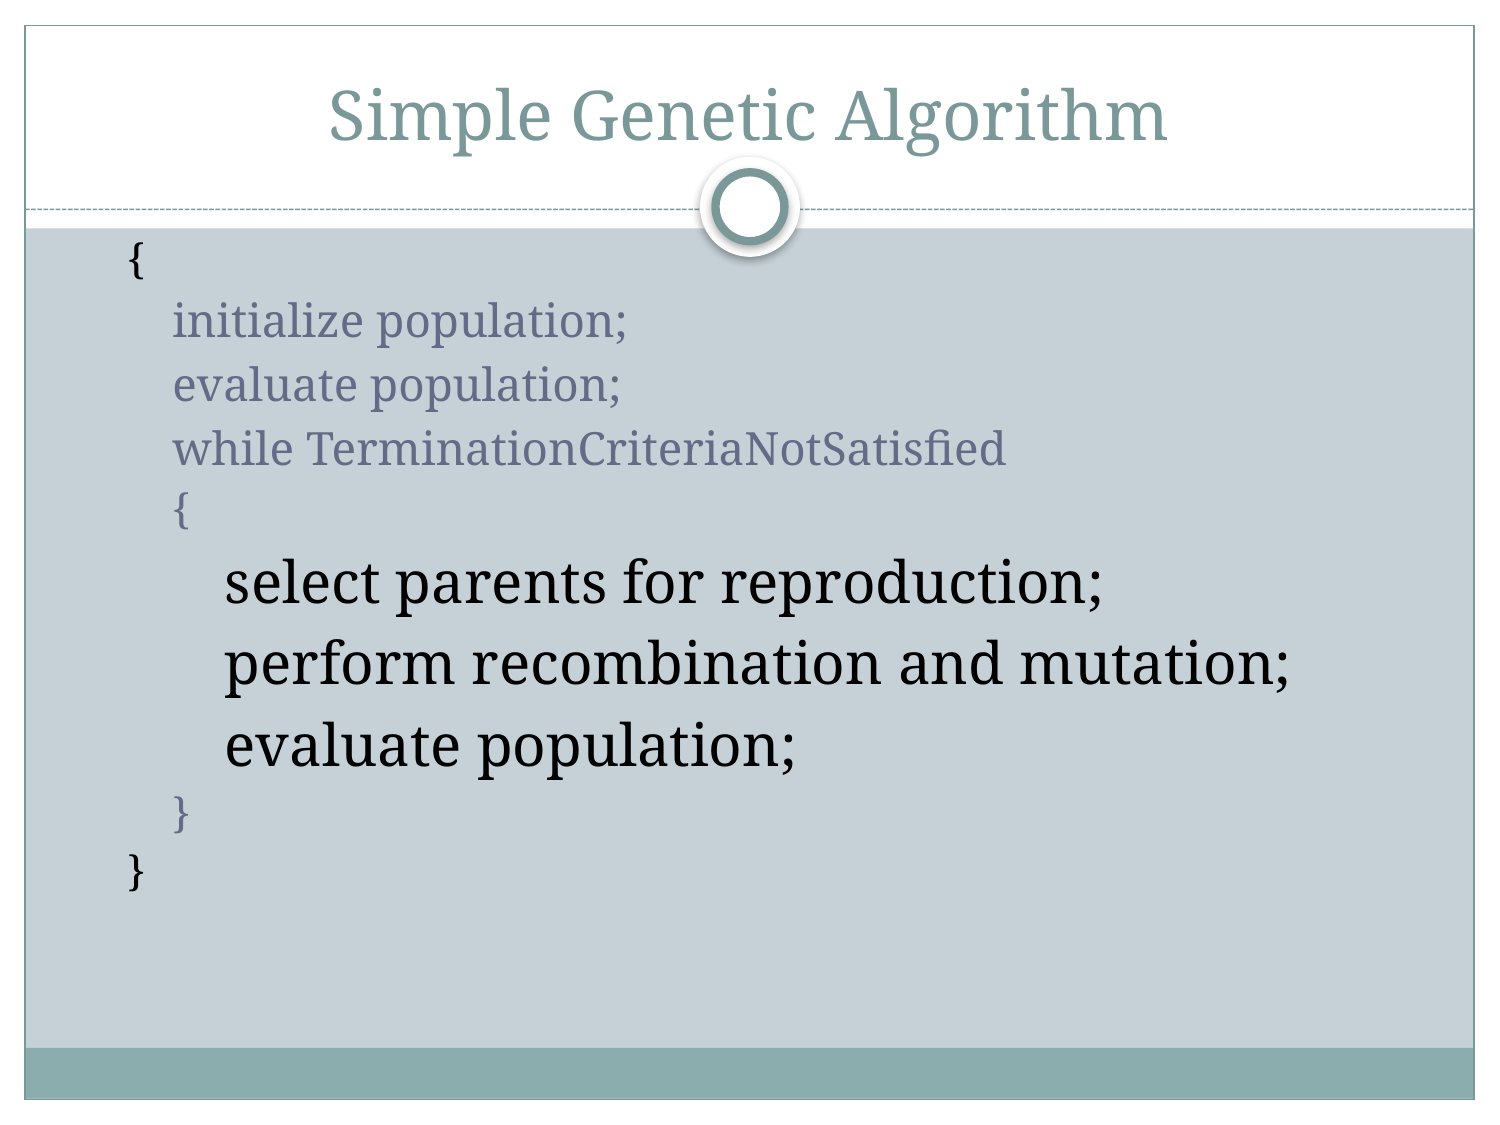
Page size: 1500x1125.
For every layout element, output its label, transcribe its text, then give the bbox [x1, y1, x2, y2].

list { initialize population; evaluate population; while TerminationCriteriaNotSatisfied { select parents for reproduction; perform recombination and mutation; evaluate population; } } [112, 224, 1388, 950]
title Simple Genetic Algorithm [49, 37, 1450, 162]
